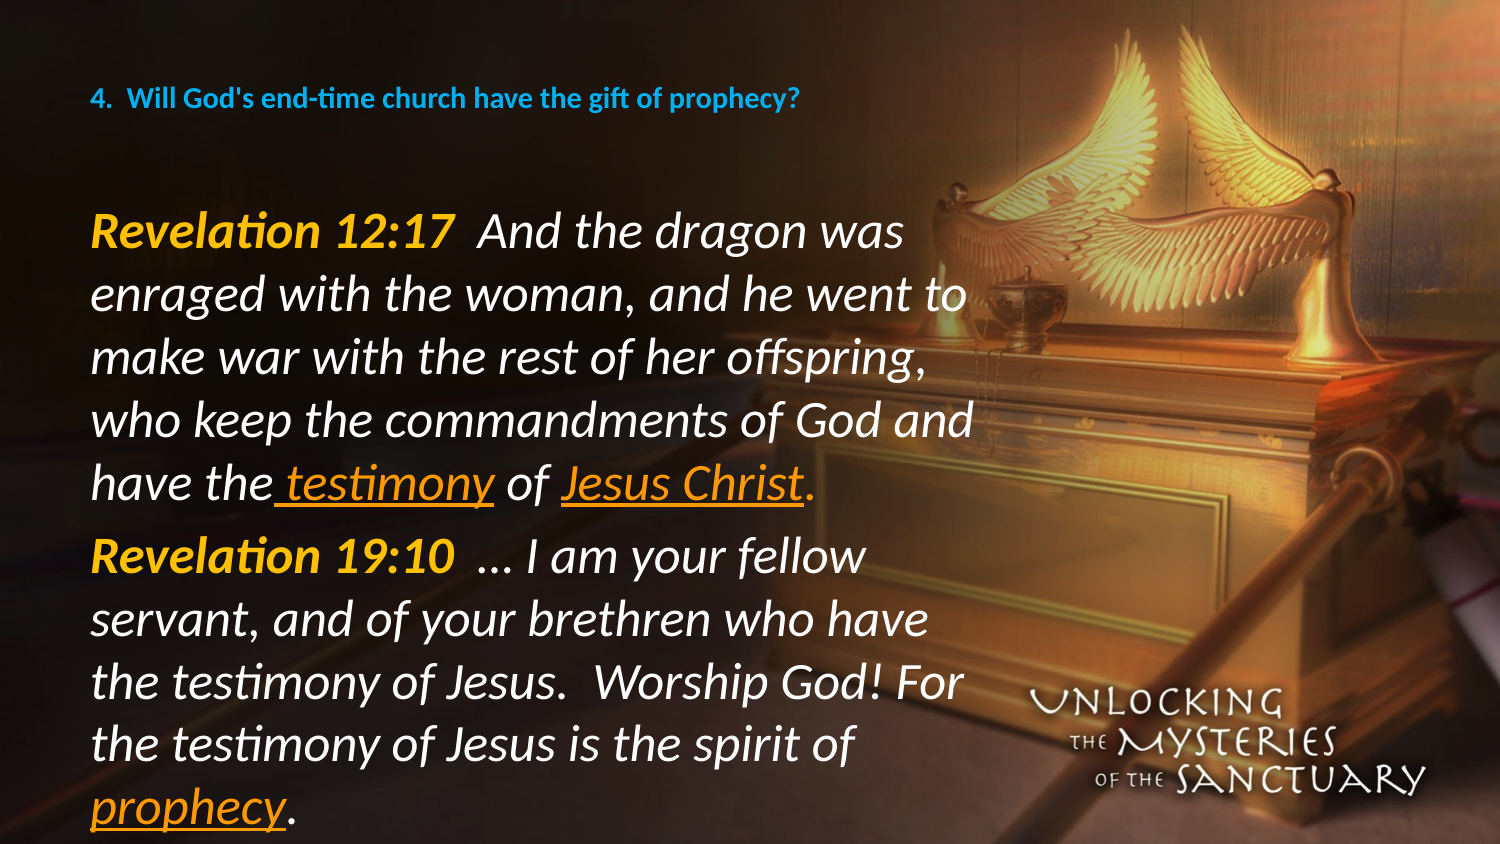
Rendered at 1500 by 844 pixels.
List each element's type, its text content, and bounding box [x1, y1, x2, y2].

title 4. Will God's end-time church have the gift of prophecy? [75, 33, 1425, 175]
list Revelation 12:17 And the dragon was enraged with the woman, and he went to make war with the rest of her offspring, who keep the commandments of God and have the testimony of Jesus Christ. Revelation 19:10 … I am your fellow servant, and of your brethren who have the testimony of Jesus. Worship God! For the testimony of Jesus is the spirit of prophecy. [75, 188, 1001, 844]
picture [0, 0, 1500, 844]
